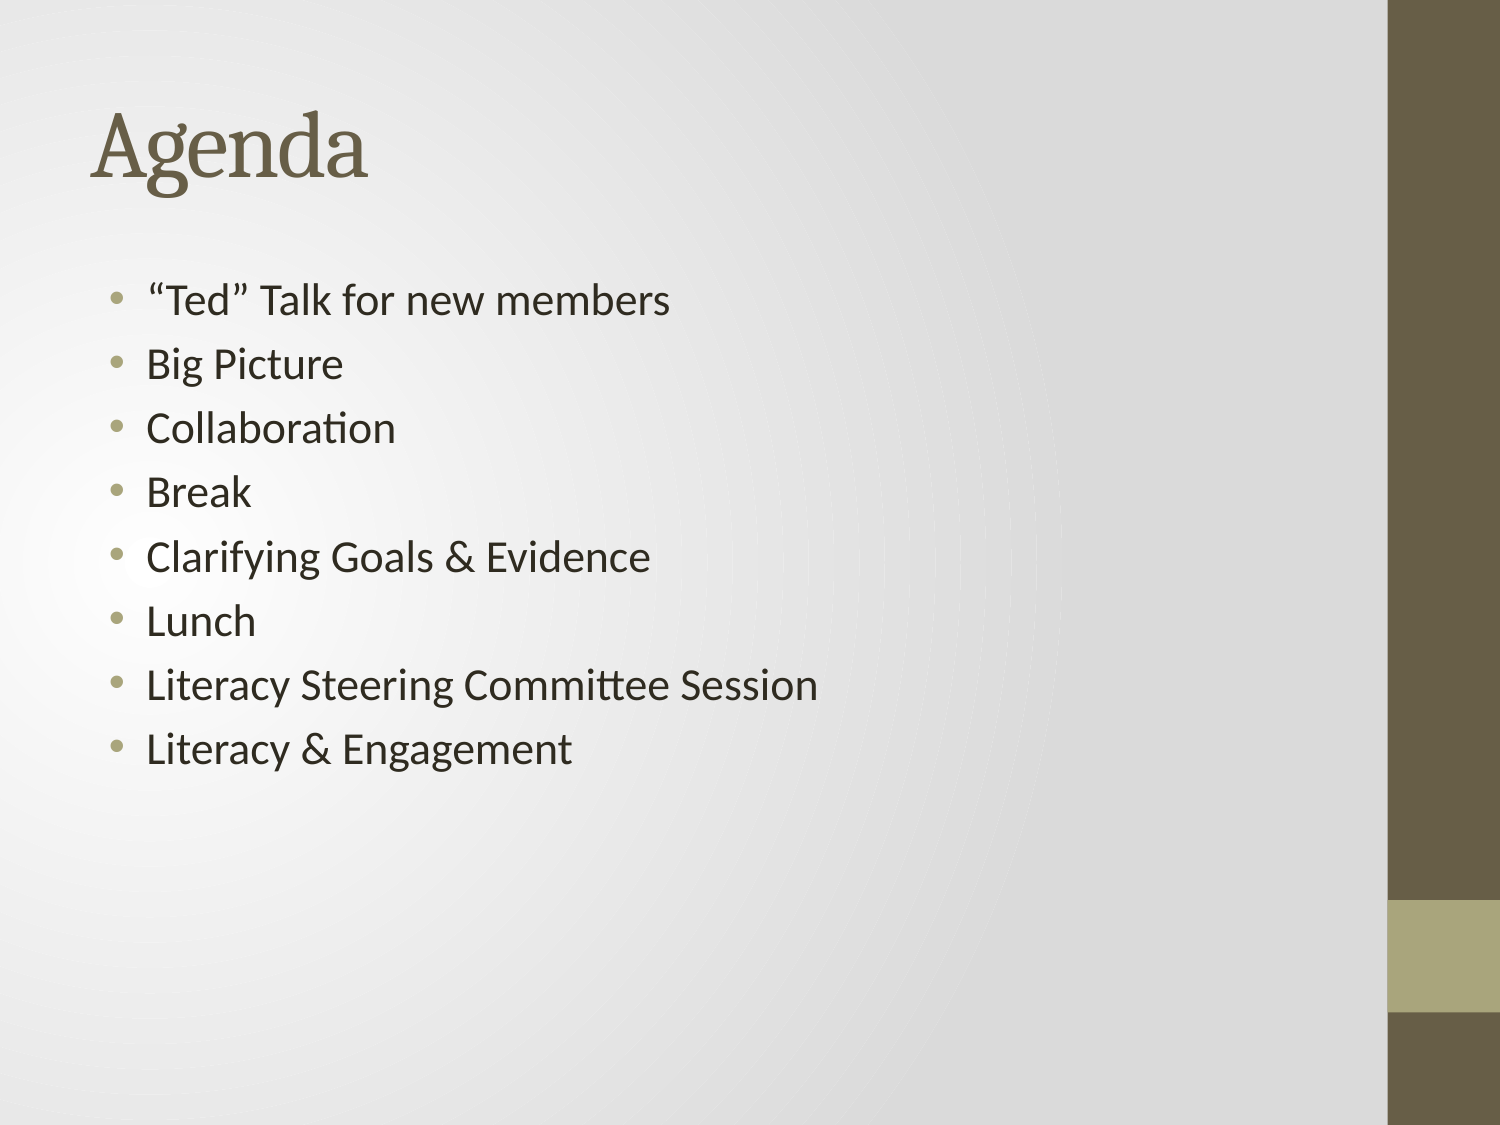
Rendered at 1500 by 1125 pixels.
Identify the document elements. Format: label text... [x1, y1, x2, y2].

title Agenda [75, 45, 1325, 233]
list “Ted” Talk for new members Big Picture Collaboration Break Clarifying Goals & Evidence Lunch Literacy Steering Committee Session Literacy & Engagement [75, 262, 1325, 1050]
